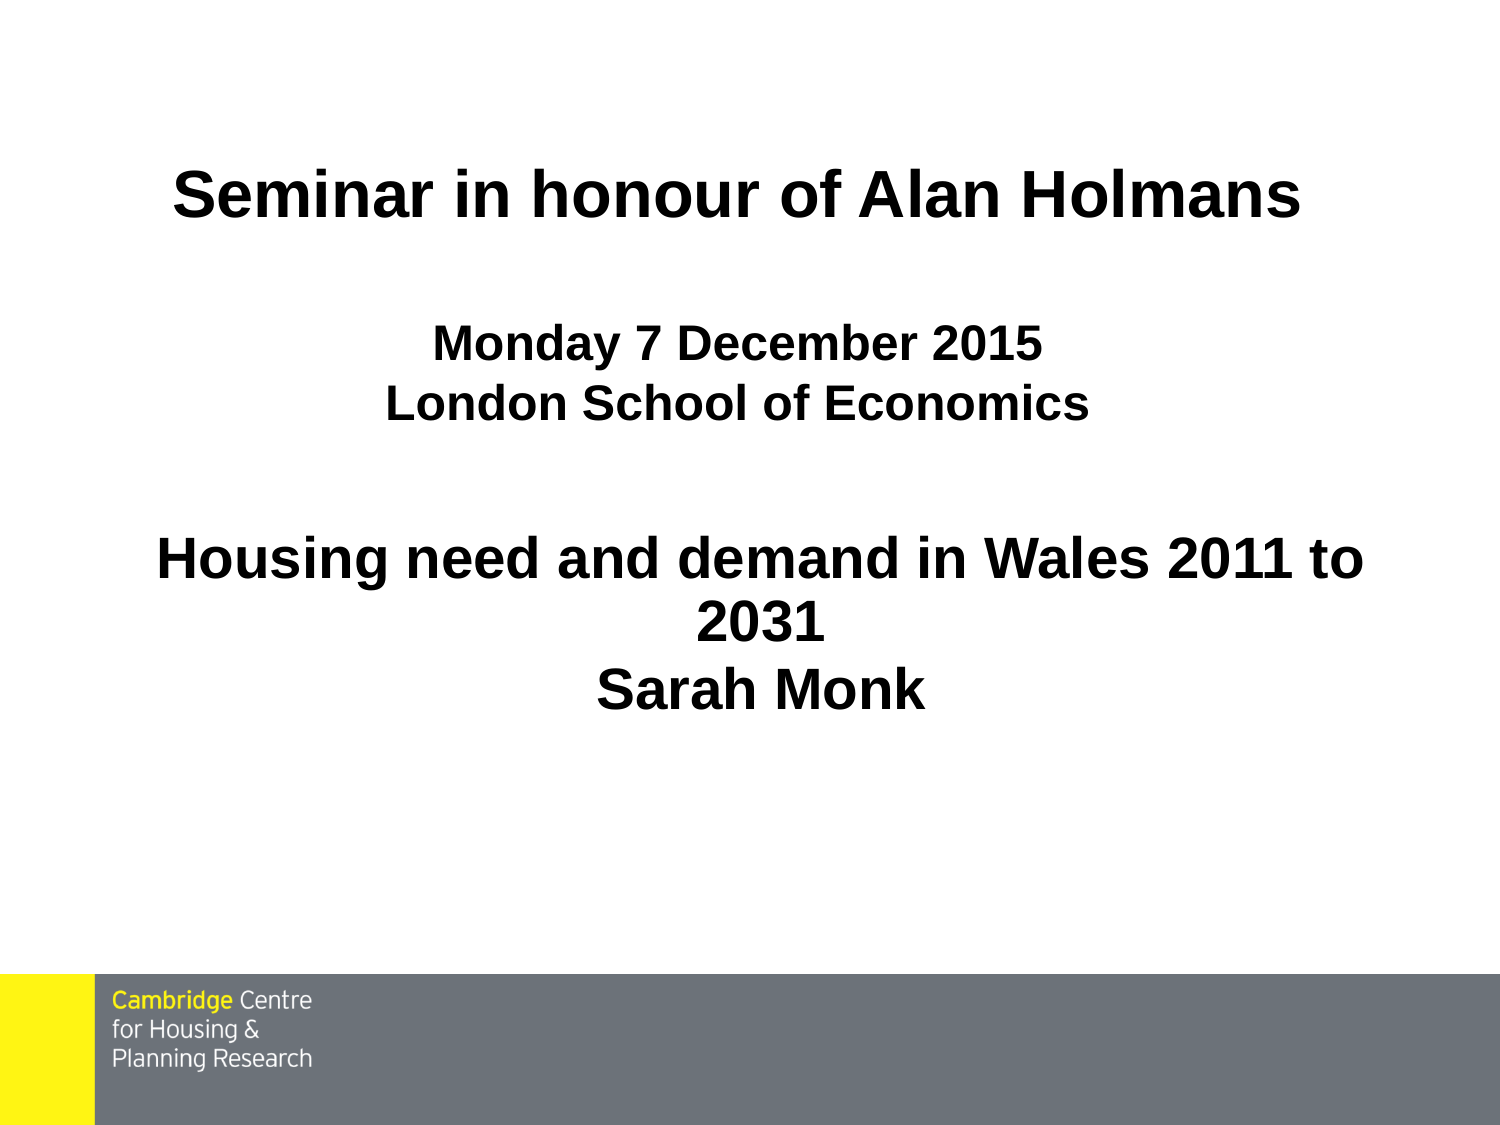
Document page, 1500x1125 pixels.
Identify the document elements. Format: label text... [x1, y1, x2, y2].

title Seminar in honour of Alan Holmans Monday 7 December 2015 London School of Economics [100, 136, 1376, 445]
list Housing need and demand in Wales 2011 to 2031 Sarah Monk [123, 444, 1400, 847]
picture [0, 974, 1500, 1125]
